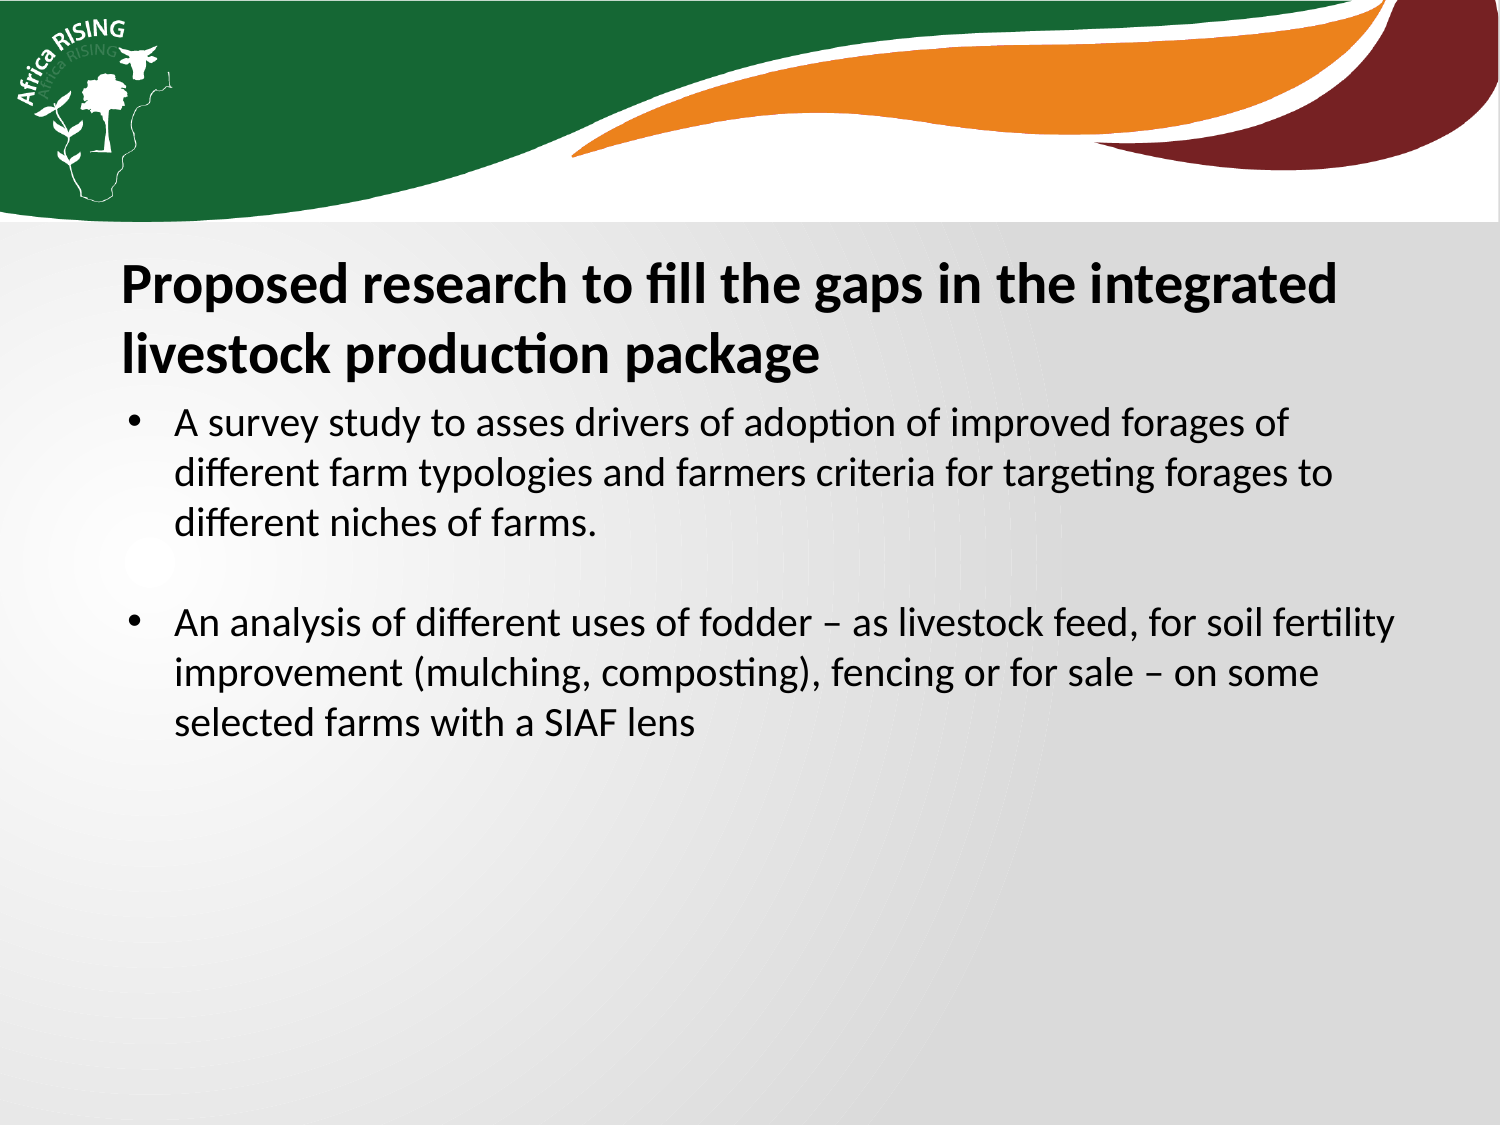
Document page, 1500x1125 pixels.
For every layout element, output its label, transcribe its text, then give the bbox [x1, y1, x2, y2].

picture [0, 0, 1499, 222]
list Proposed research to fill the gaps in the integrated livestock production package [87, 237, 1363, 313]
text_box A survey study to asses drivers of adoption of improved forages of different farm typologies and farmers criteria for targeting forages to different niches of farms. An analysis of different uses of fodder – as livestock feed, for soil fertility improvement (mulching, composting), fencing or for sale – on some selected farms with a SIAF lens [112, 387, 1425, 803]
